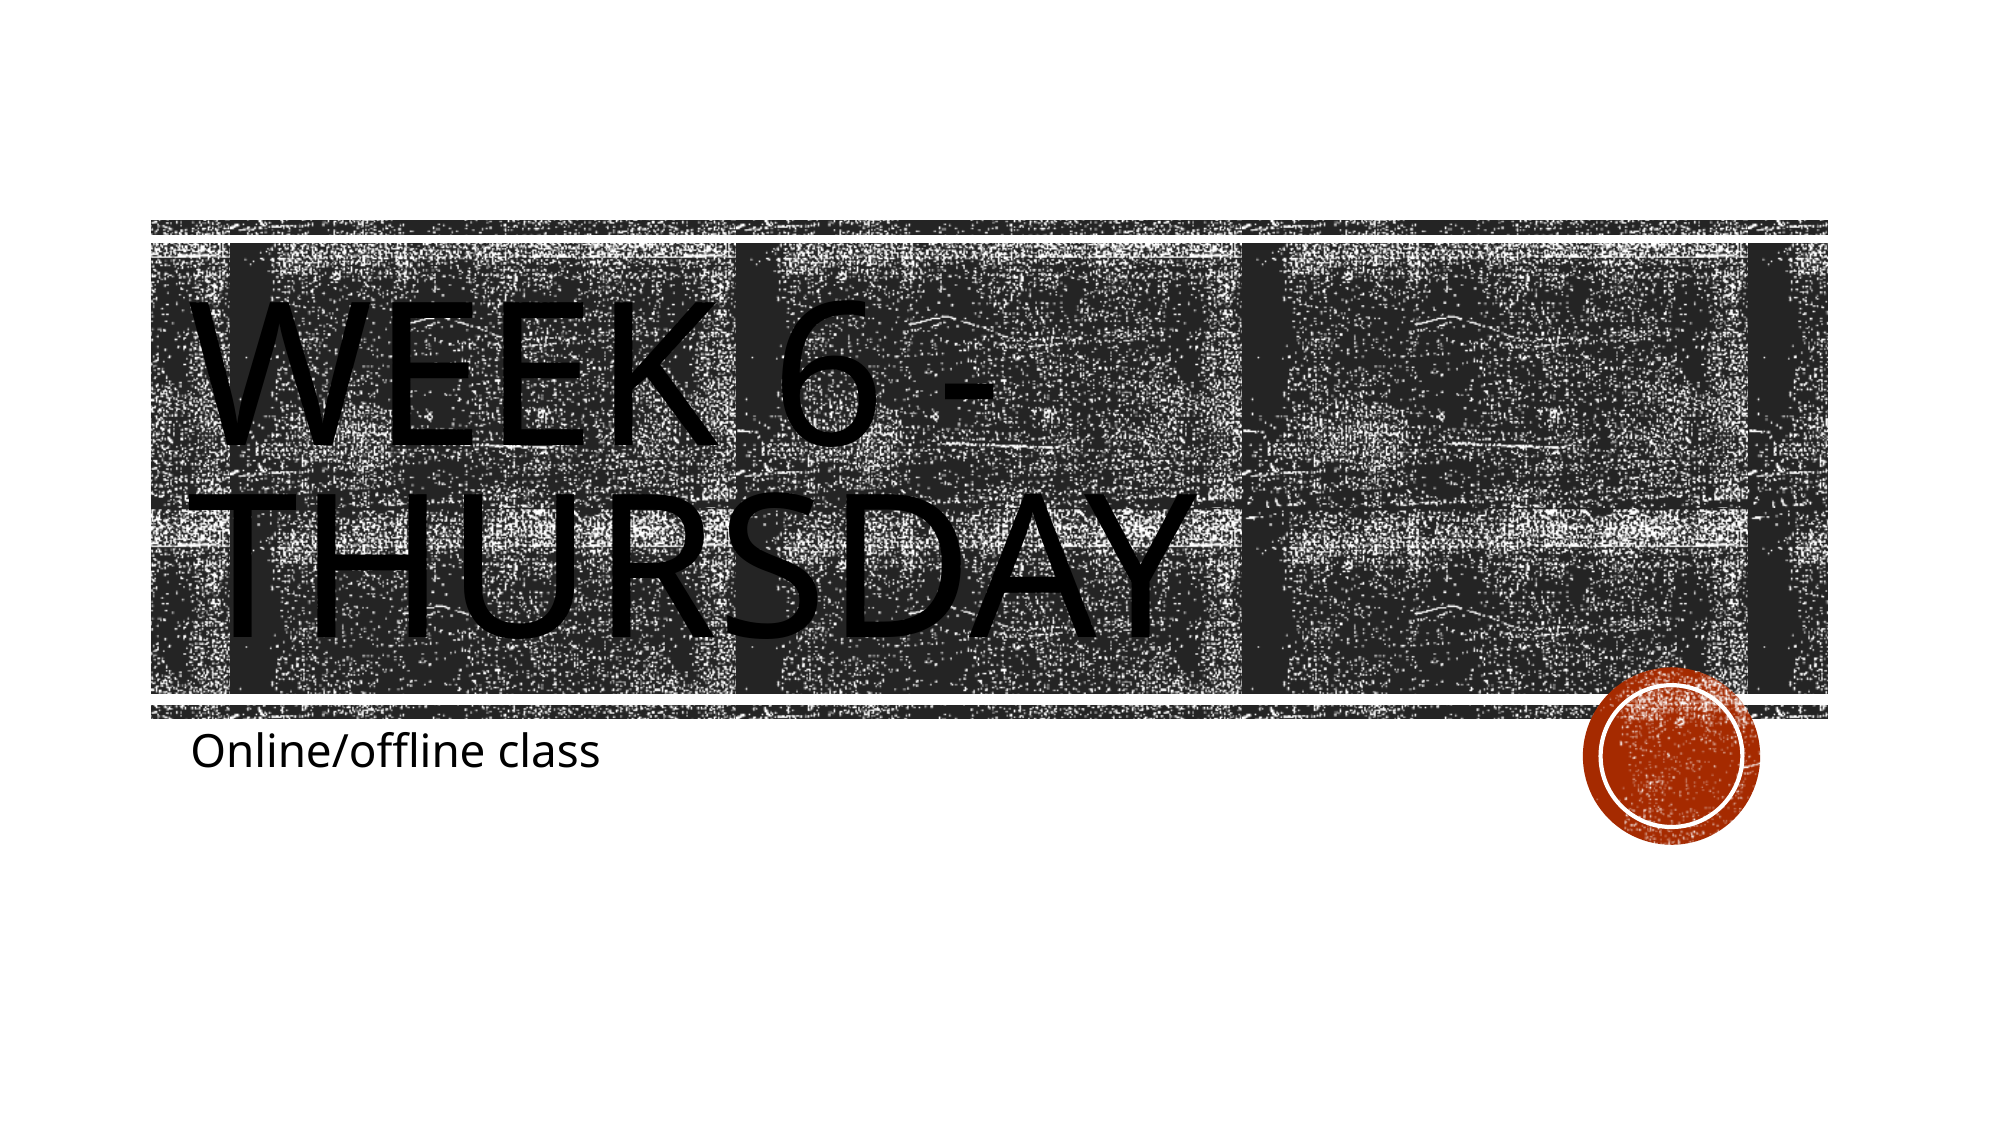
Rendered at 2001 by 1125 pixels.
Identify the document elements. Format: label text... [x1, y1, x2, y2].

title Week 6 - Thursday [172, 234, 1808, 733]
subtitle Online/offline class [175, 720, 1470, 896]
